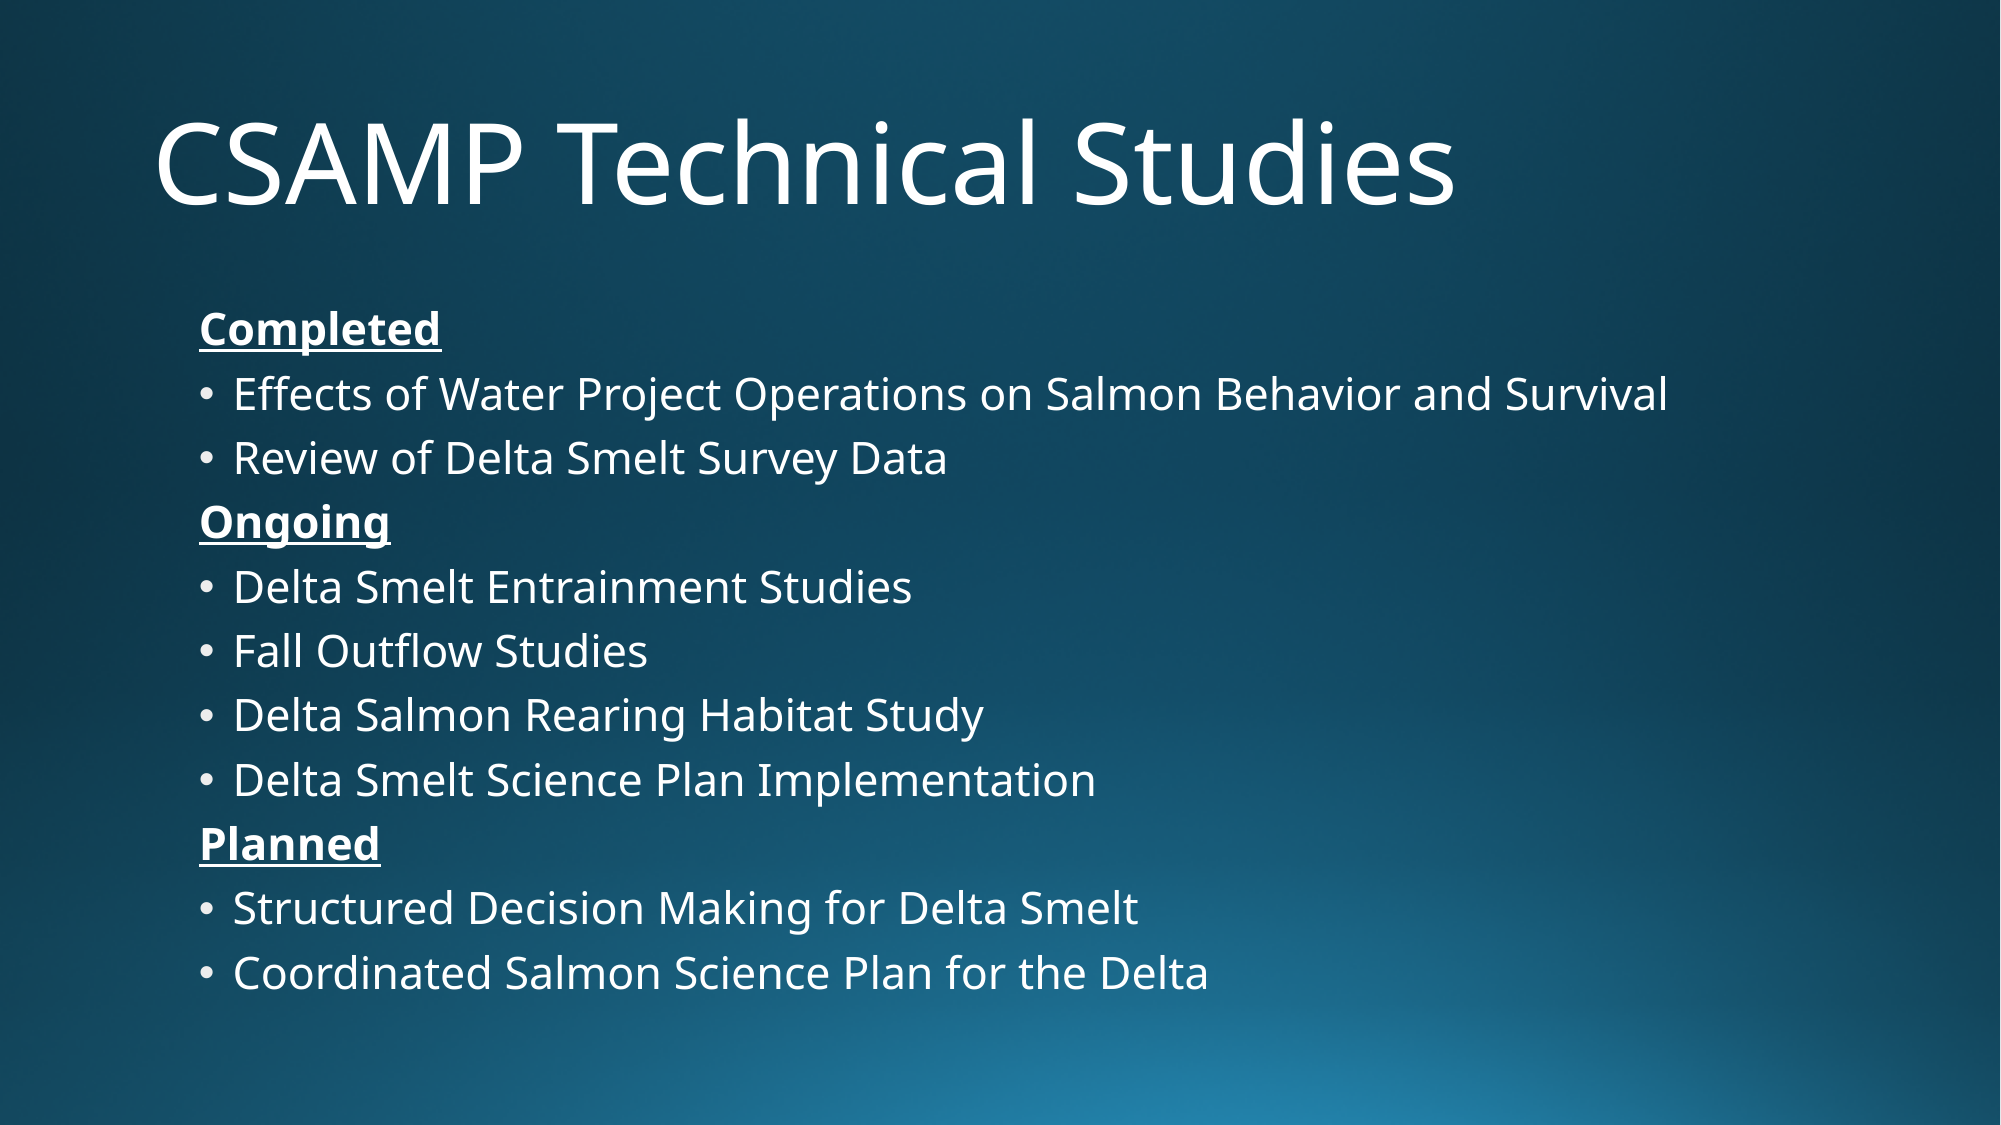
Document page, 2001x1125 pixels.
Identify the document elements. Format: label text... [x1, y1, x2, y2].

title CSAMP Technical Studies [137, 59, 1863, 278]
list Completed Effects of Water Project Operations on Salmon Behavior and Survival Review of Delta Smelt Survey Data Ongoing Delta Smelt Entrainment Studies Fall Outflow Studies Delta Salmon Rearing Habitat Study Delta Smelt Science Plan Implementation Planned Structured Decision Making for Delta Smelt Coordinated Salmon Science Plan for the Delta [183, 299, 1863, 1014]
picture [0, 0, 2001, 1125]
